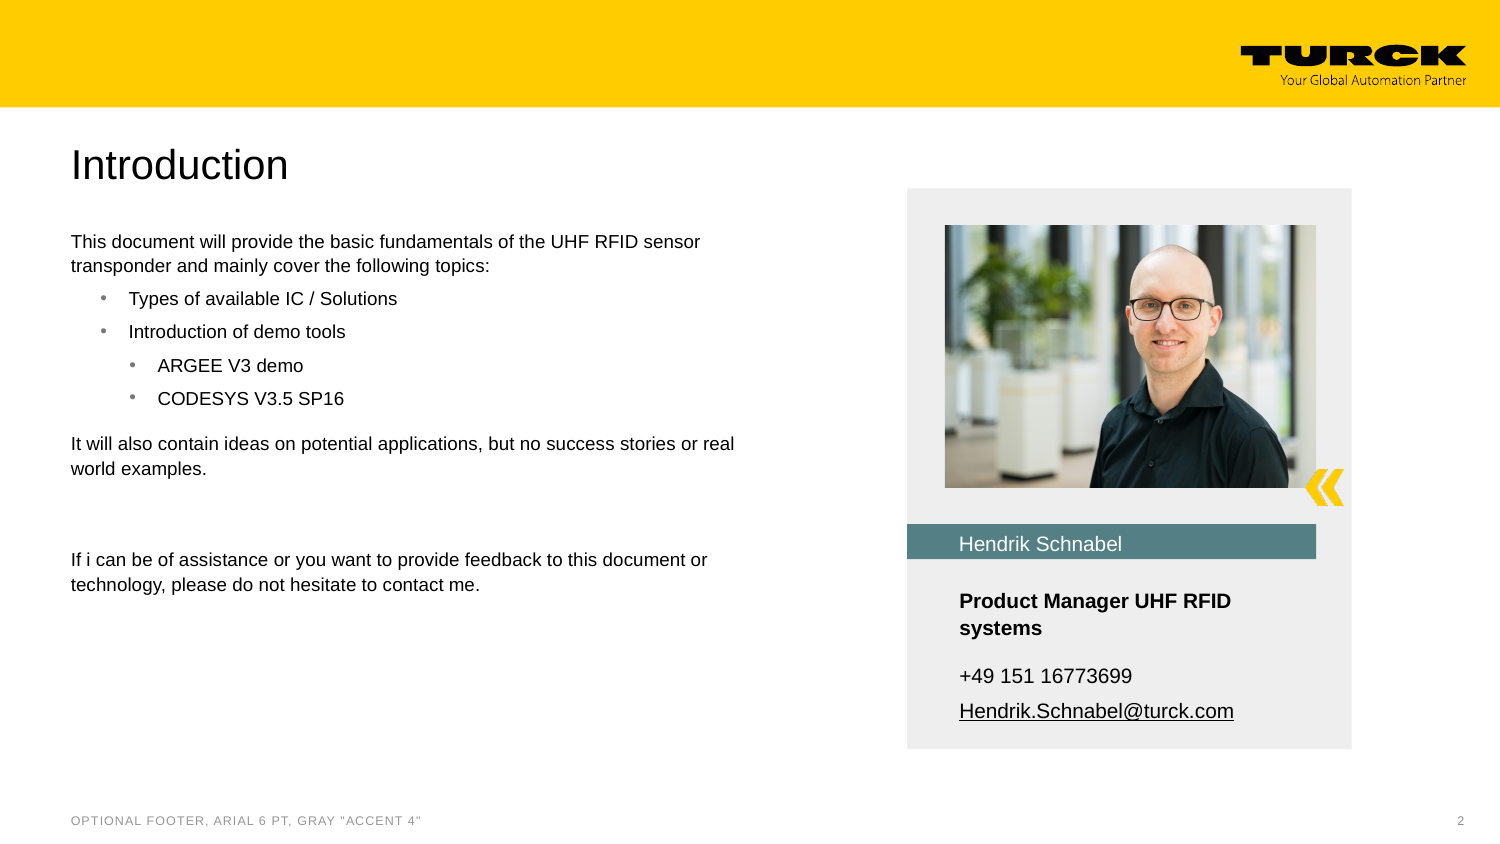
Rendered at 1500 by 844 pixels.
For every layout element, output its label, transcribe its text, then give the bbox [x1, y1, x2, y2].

title Introduction [70, 137, 1465, 189]
text_box +49 151 16773699 Hendrik.Schnabel@turck.com [944, 652, 1316, 692]
list This document will provide the basic fundamentals of the UHF RFID sensor transponder and mainly cover the following topics: Types of available IC / Solutions Introduction of demo tools ARGEE V3 demo CODESYS V3.5 SP16 It will also contain ideas on potential applications, but no success stories or real world examples. If i can be of assistance or you want to provide feedback to this document or technology, please do not hesitate to contact me. [70, 227, 750, 788]
text_box [906, 187, 1353, 750]
text_box Hendrik Schnabel [907, 524, 1317, 560]
footer Optional Footer, Arial 6 pt, gray "Accent 4" [70, 813, 1352, 829]
picture [944, 225, 1344, 506]
slide_number 2 [1419, 813, 1465, 829]
text_box Product Manager UHF RFID systems [944, 577, 1316, 641]
